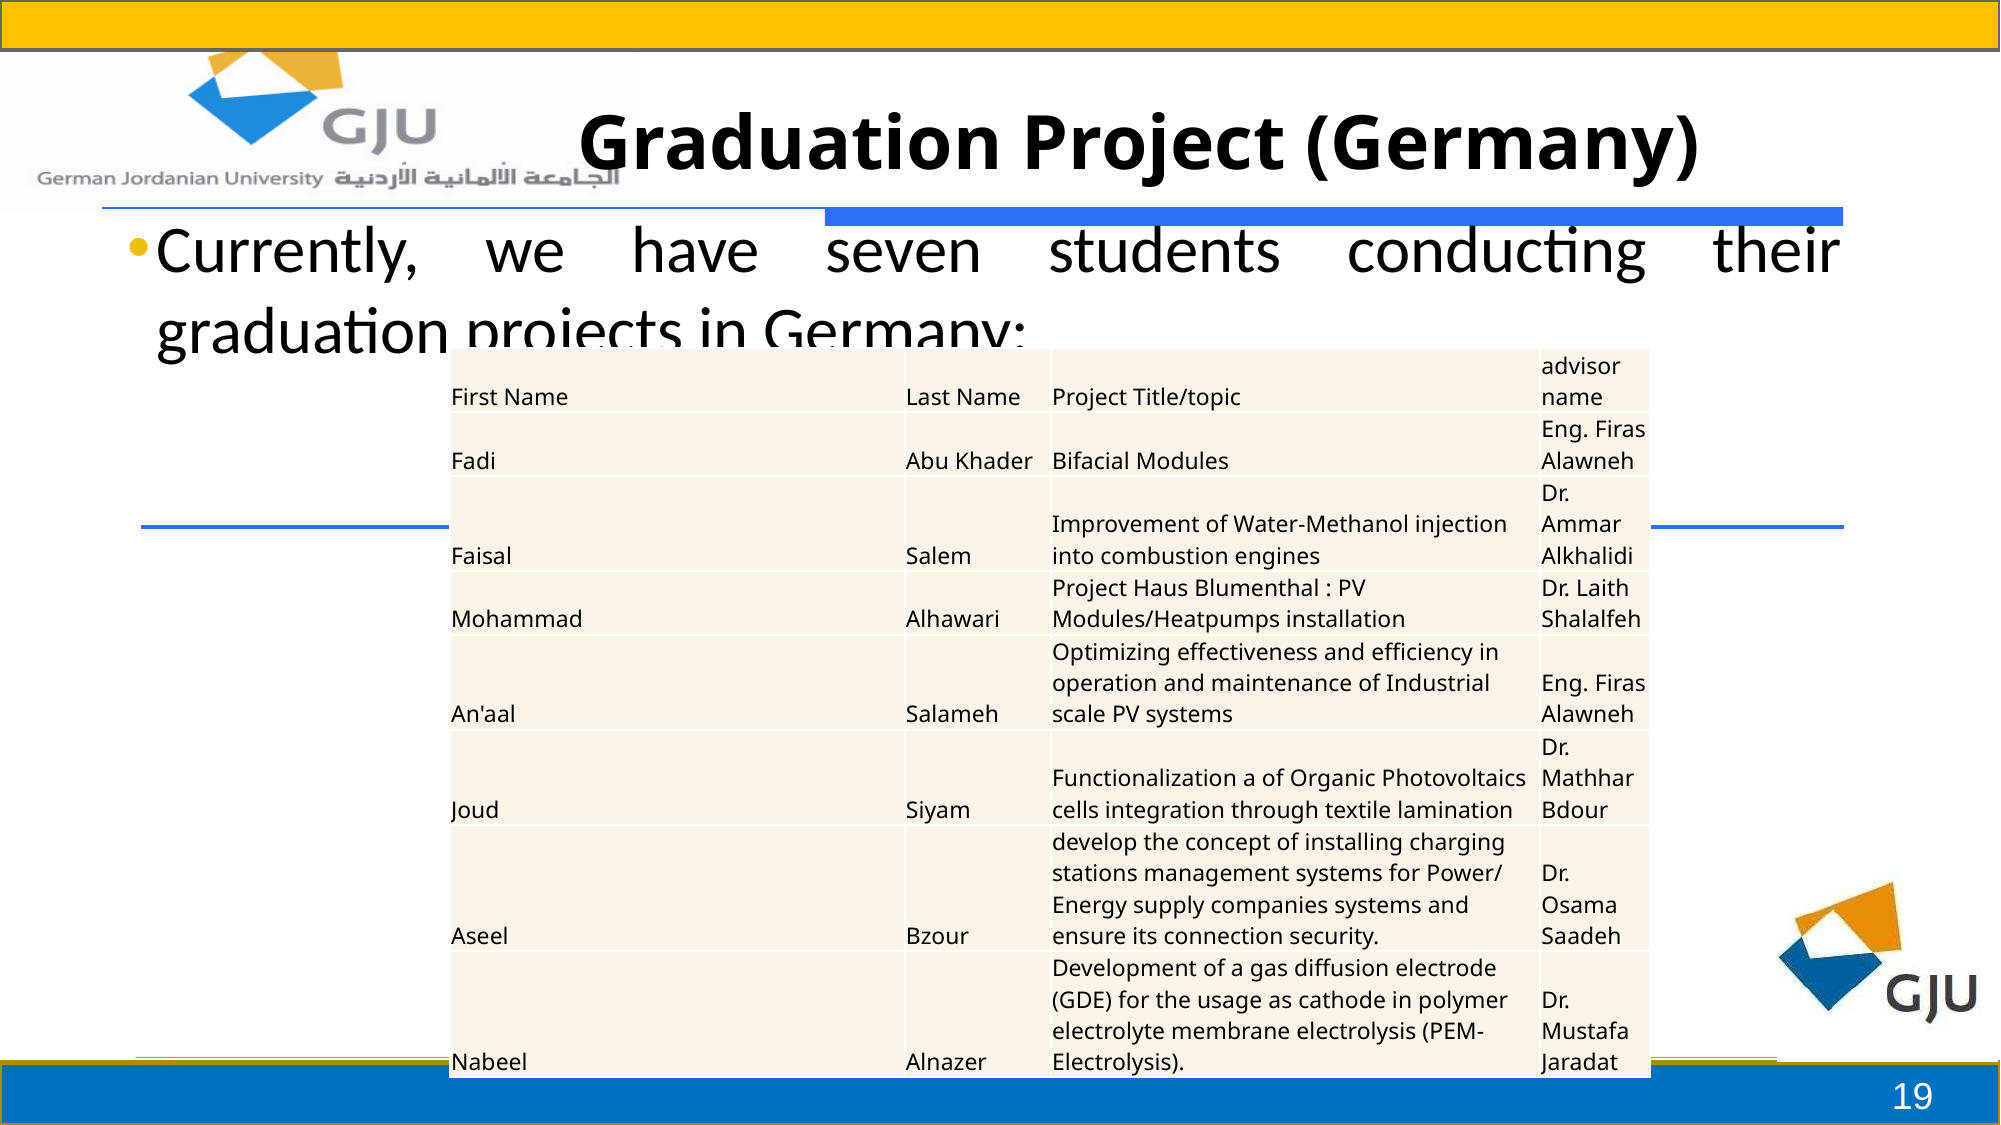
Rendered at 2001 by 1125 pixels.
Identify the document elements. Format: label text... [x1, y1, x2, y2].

table_cell Dr. Laith Shalalfeh [1541, 572, 1649, 634]
table_cell Dr. Mathhar Bdour [1541, 731, 1649, 824]
table_header advisor name [1541, 349, 1649, 411]
table_cell Dr. Ammar Alkhalidi [1541, 477, 1649, 570]
table_cell Joud [451, 731, 904, 824]
table_cell Dr. Mustafa Jaradat [1541, 952, 1649, 1076]
table_cell Optimizing effectiveness and efficiency in operation and maintenance of Industrial scale PV systems [1052, 636, 1539, 729]
table_cell Siyam [906, 731, 1050, 824]
picture [0, 52, 639, 211]
table_cell Improvement of Water-Methanol injection into combustion engines [1052, 477, 1539, 570]
table_cell Eng. Firas Alawneh [1541, 413, 1649, 475]
table_cell Project Haus Blumenthal : PV Modules/Heatpumps installation [1052, 572, 1539, 634]
table_header First Name [451, 349, 904, 411]
table_cell Bifacial Modules [1052, 413, 1539, 475]
table_cell Aseel [451, 826, 904, 950]
table_cell Dr. Osama Saadeh [1541, 826, 1649, 950]
subtitle Currently, we have seven students conducting their graduation projects in Germany: [112, 198, 1858, 967]
table_cell Salameh [906, 636, 1050, 729]
table_cell Nabeel [451, 952, 904, 1076]
text_box [1990, 1070, 2000, 1125]
table_cell Fadi [451, 413, 904, 475]
table_cell Alnazer [906, 952, 1050, 1076]
text_box [0, 0, 2000, 52]
table_cell Abu Khader [906, 413, 1050, 475]
table_cell An'aal [451, 636, 904, 729]
picture [1776, 840, 1998, 1062]
table_cell Faisal [451, 477, 904, 570]
text_box [0, 1060, 1835, 1125]
table_header Project Title/topic [1052, 349, 1539, 411]
table_cell Functionalization a of Organic Photovoltaics cells integration through textile lamination [1052, 731, 1539, 824]
table_header Last Name [906, 349, 1050, 411]
table_cell develop the concept of installing charging stations management systems for Power/ Energy supply companies systems and ensure its connection security. [1052, 826, 1539, 950]
title Graduation Project (Germany) [562, 89, 1913, 193]
table_cell Mohammad [451, 572, 904, 634]
table_cell Salem [906, 477, 1050, 570]
table_cell Development of a gas diffusion electrode (GDE) for the usage as cathode in polymer electrolyte membrane electrolysis (PEM-Electrolysis). [1052, 952, 1539, 1076]
table_cell Eng. Firas Alawneh [1541, 636, 1649, 729]
text_box 19 [1835, 1071, 1990, 1125]
table_cell Bzour [906, 826, 1050, 950]
table_cell Alhawari [906, 572, 1050, 634]
